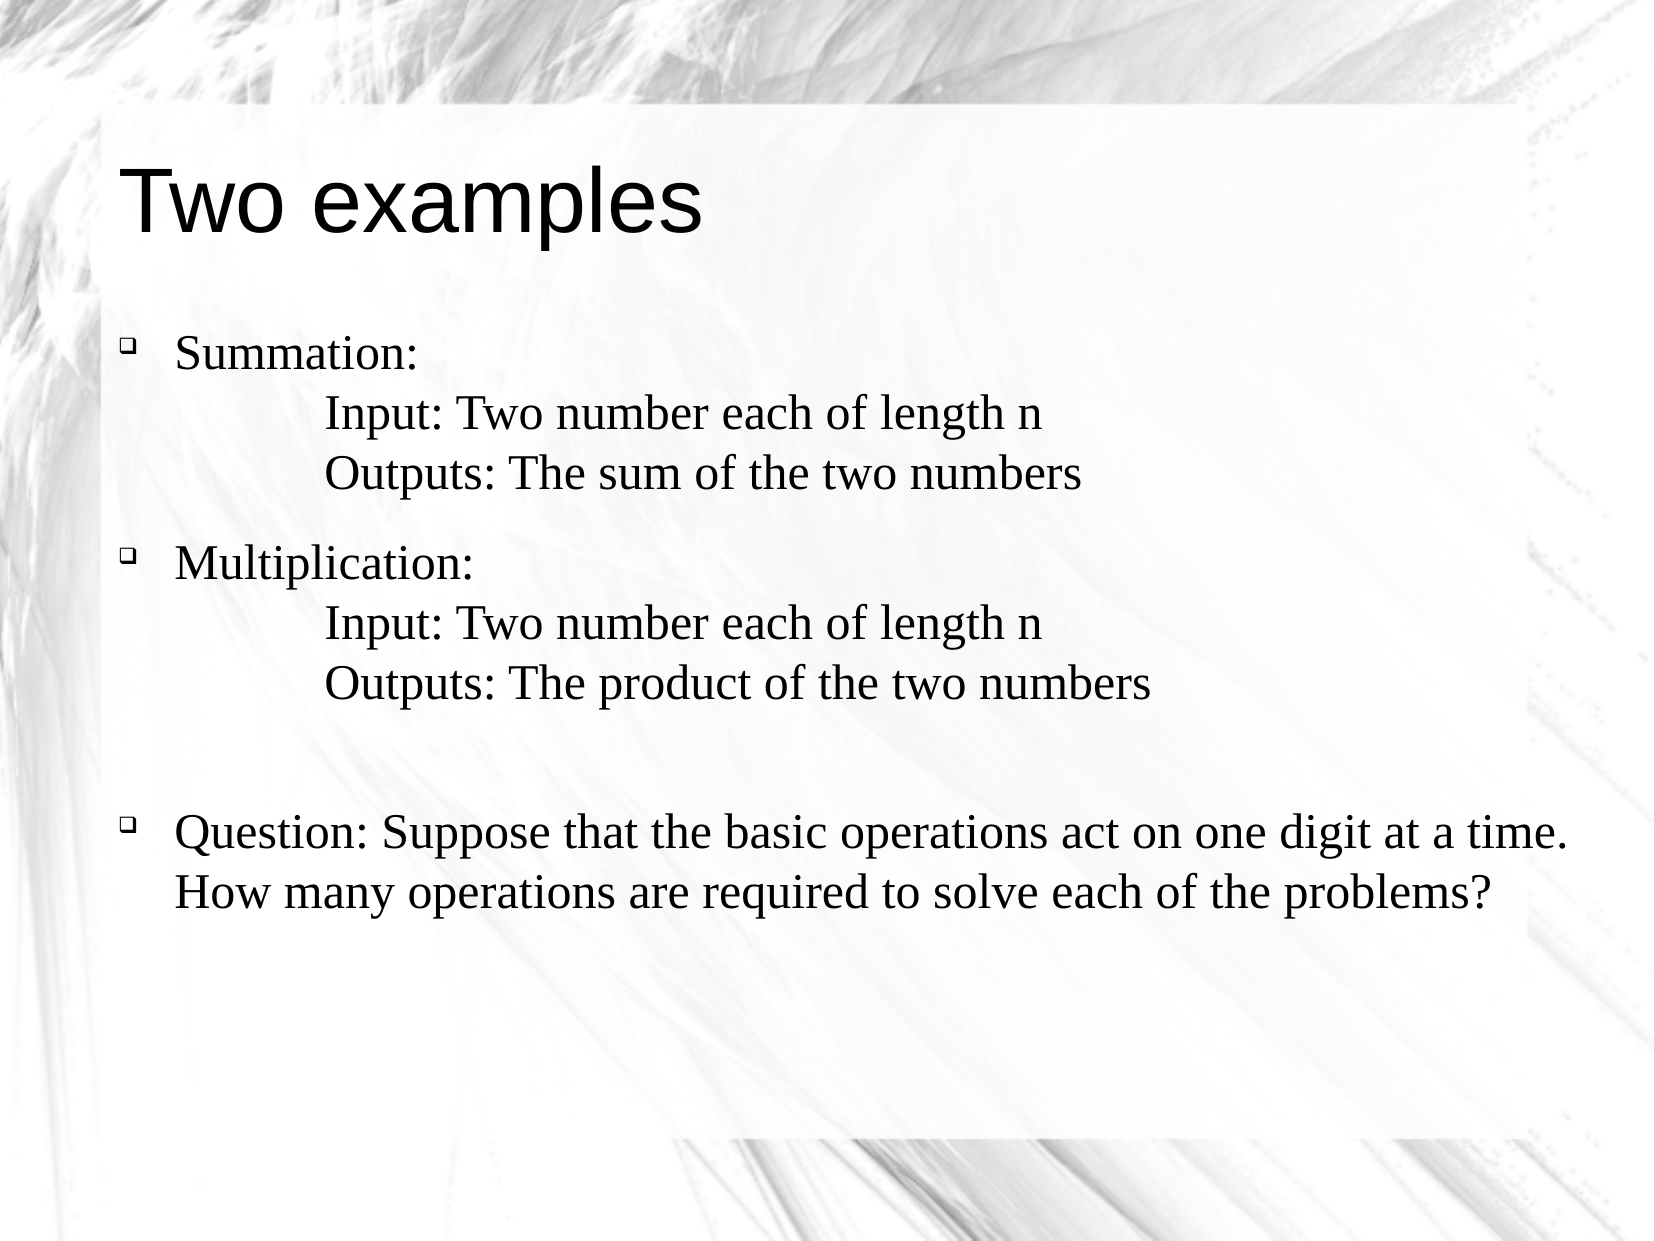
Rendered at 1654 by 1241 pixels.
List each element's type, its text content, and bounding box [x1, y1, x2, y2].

picture [0, 0, 1654, 1241]
list Summation: Input: Two number each of length n Outputs: The sum of the two numbers Multiplication: Input: Two number each of length n Outputs: The product of the two numbers Question: Suppose that the basic operations act on one digit at a time. How many operations are required to solve each of the problems? [118, 319, 1571, 1109]
title Two examples [118, 112, 1506, 281]
